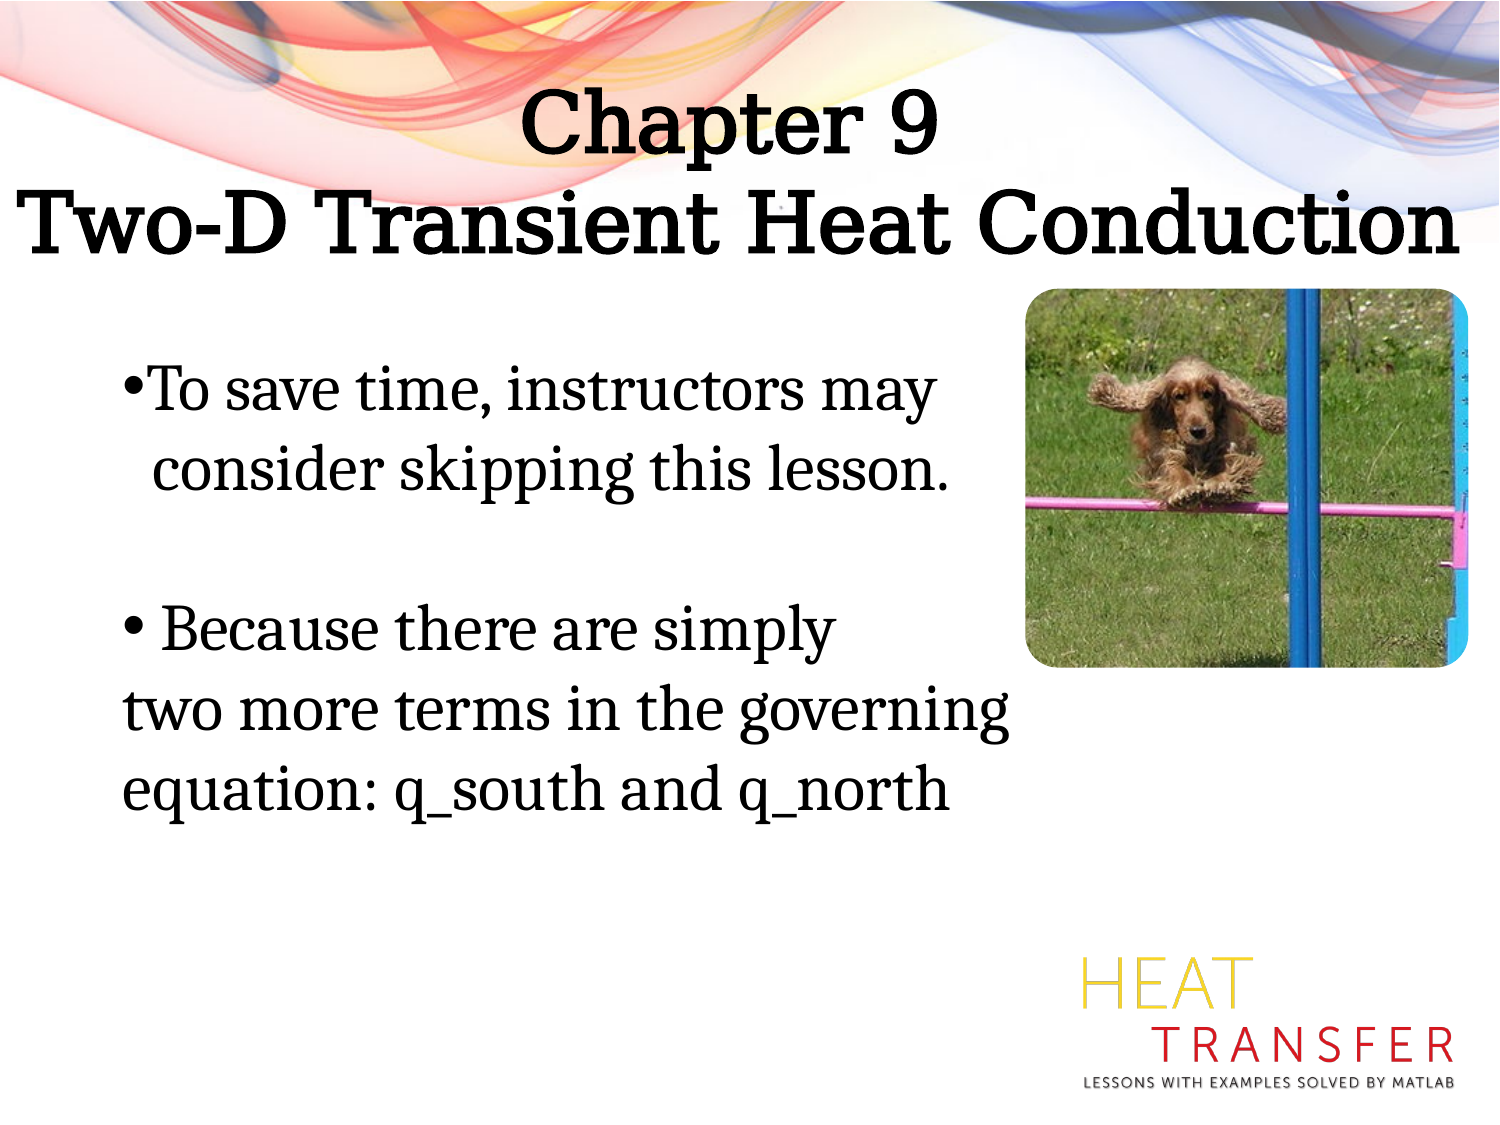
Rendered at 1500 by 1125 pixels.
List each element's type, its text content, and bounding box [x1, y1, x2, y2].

text_box To save time, instructors may consider skipping this lesson. Because there are simply two more terms in the governing equation: q_south and q_north [108, 336, 1291, 992]
picture [1025, 288, 1469, 668]
picture [1075, 946, 1464, 1093]
text_box Chapter 9 Two-D Transient Heat Conduction [0, 61, 1481, 277]
picture [0, 1, 1499, 243]
